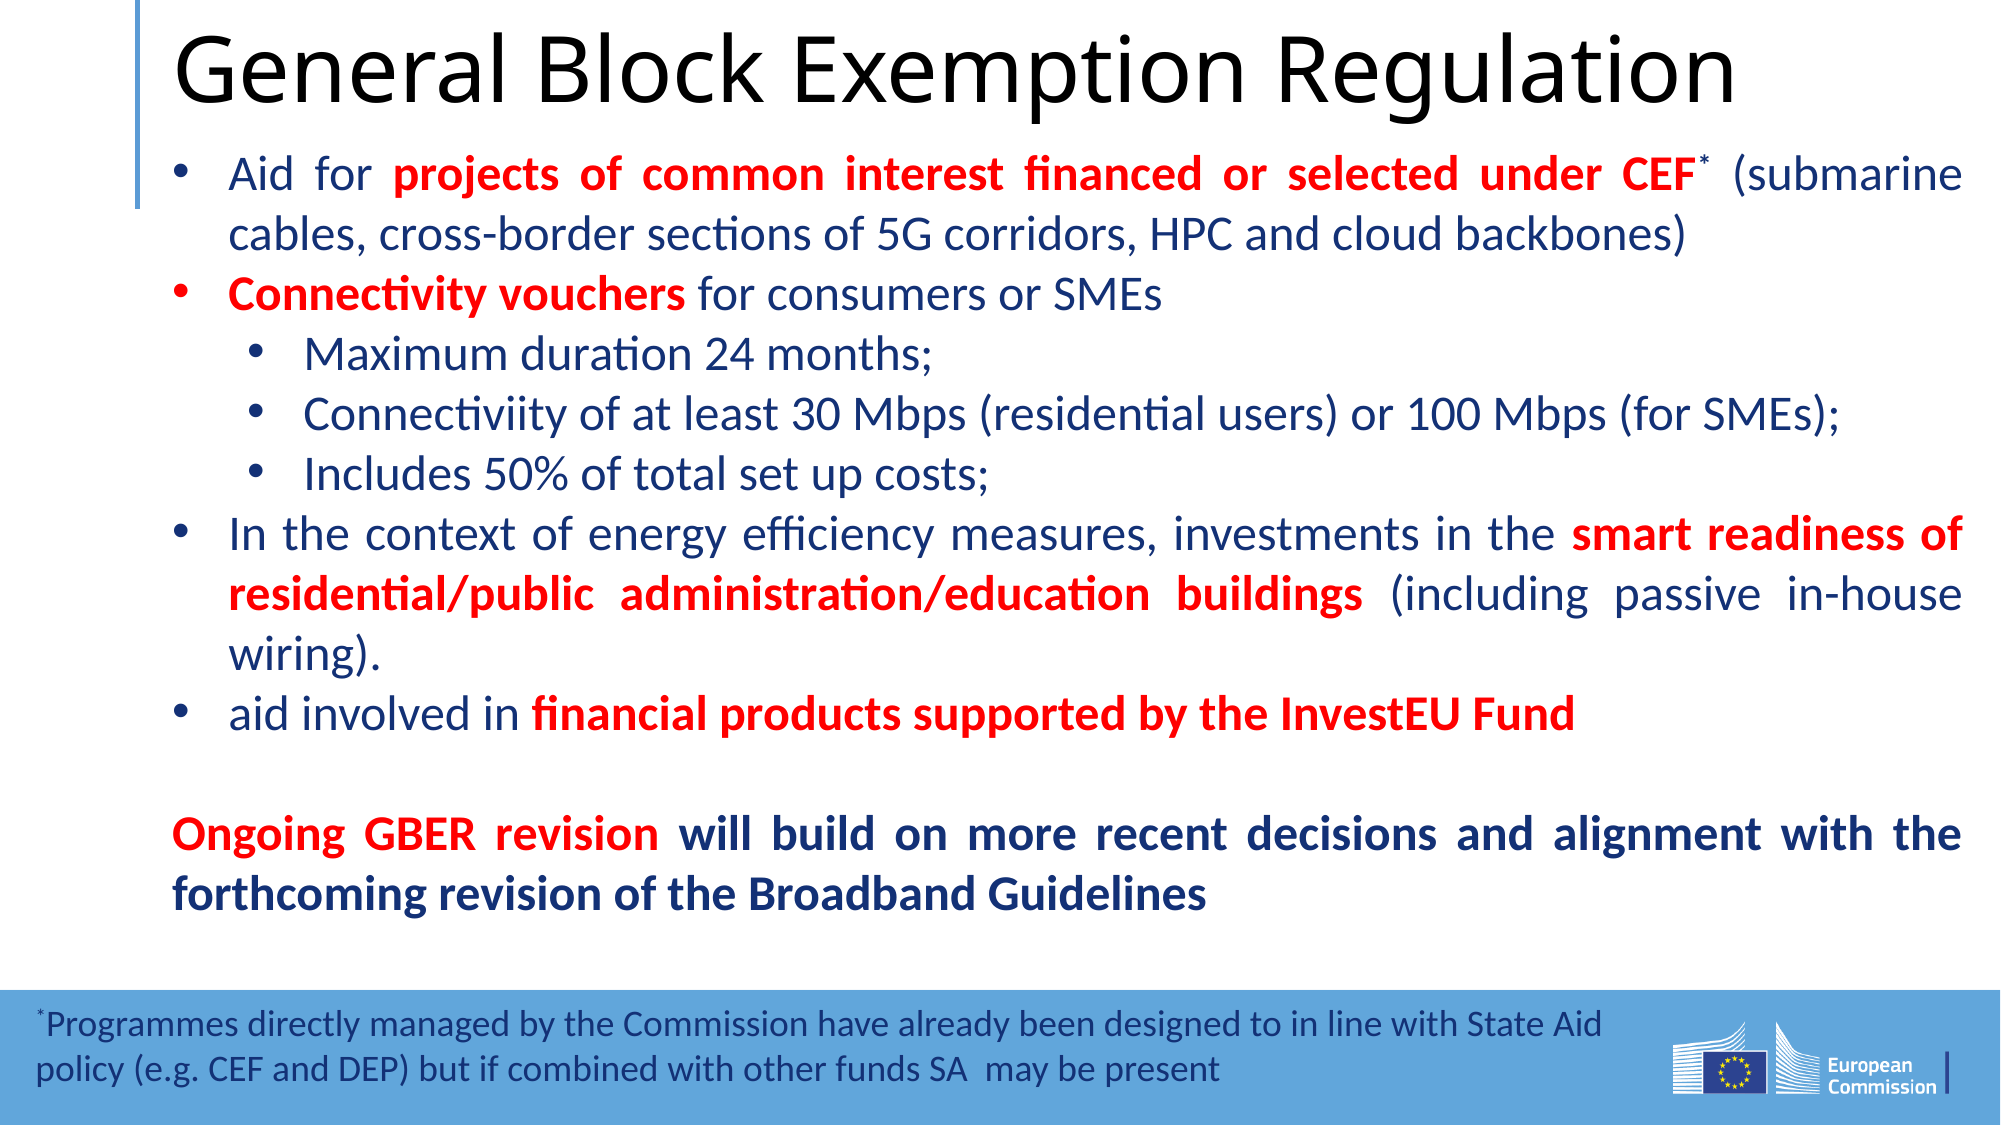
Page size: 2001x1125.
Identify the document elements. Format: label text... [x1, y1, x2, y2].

text_box *Programmes directly managed by the Commission have already been designed to in line with State Aid policy (e.g. CEF and DEP) but if combined with other funds SA may be present [20, 991, 1649, 1096]
title General Block Exemption Regulation [157, 29, 1885, 123]
picture [0, 0, 2001, 1125]
text_box Aid for projects of common interest financed or selected under CEF* (submarine cables, cross-border sections of 5G corridors, HPC and cloud backbones) Connectivity vouchers for consumers or SMEs Maximum duration 24 months; Connectiviity of at least 30 Mbps (residential users) or 100 Mbps (for SMEs); Includes 50% of total set up costs; In the context of energy efficiency measures, investments in the smart readiness of residential/public administration/education buildings (including passive in-house wiring). aid involved in financial products supported by the InvestEU Fund Ongoing GBER revision will build on more recent decisions and alignment with the forthcoming revision of the Broadband Guidelines [157, 133, 1978, 928]
